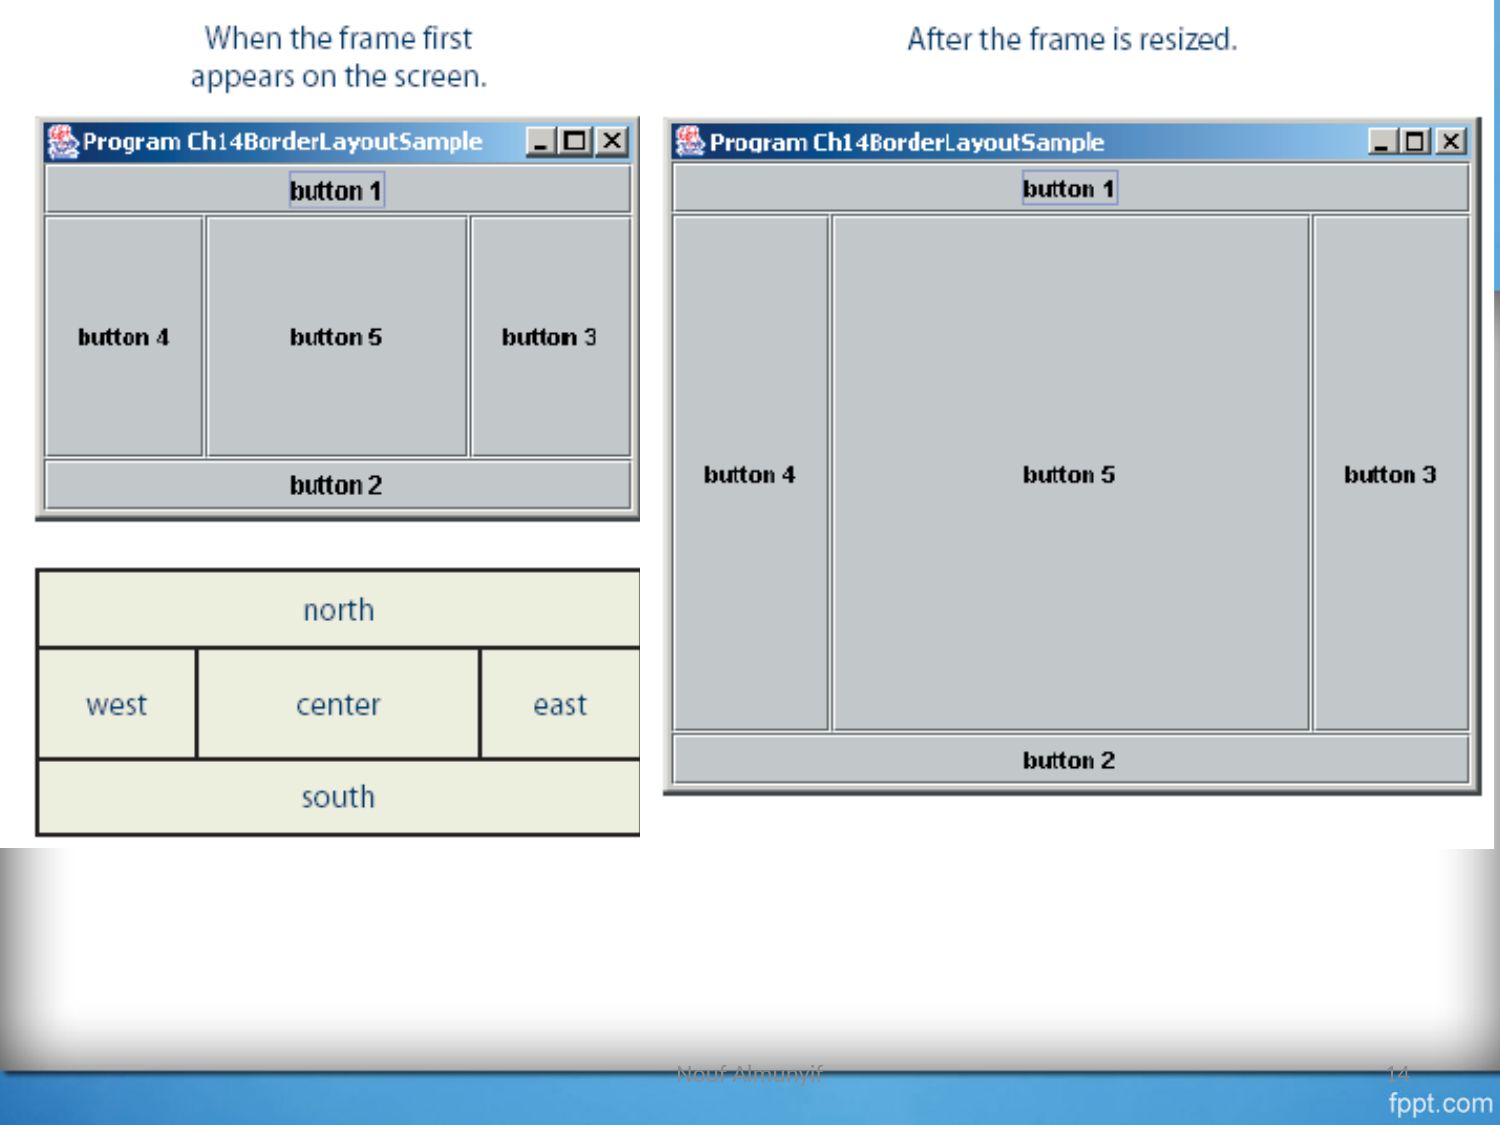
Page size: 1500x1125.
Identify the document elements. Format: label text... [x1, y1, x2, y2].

slide_number 14 [1074, 1042, 1425, 1103]
footer Nouf Almunyif [512, 1042, 988, 1103]
picture [0, 0, 1500, 1125]
